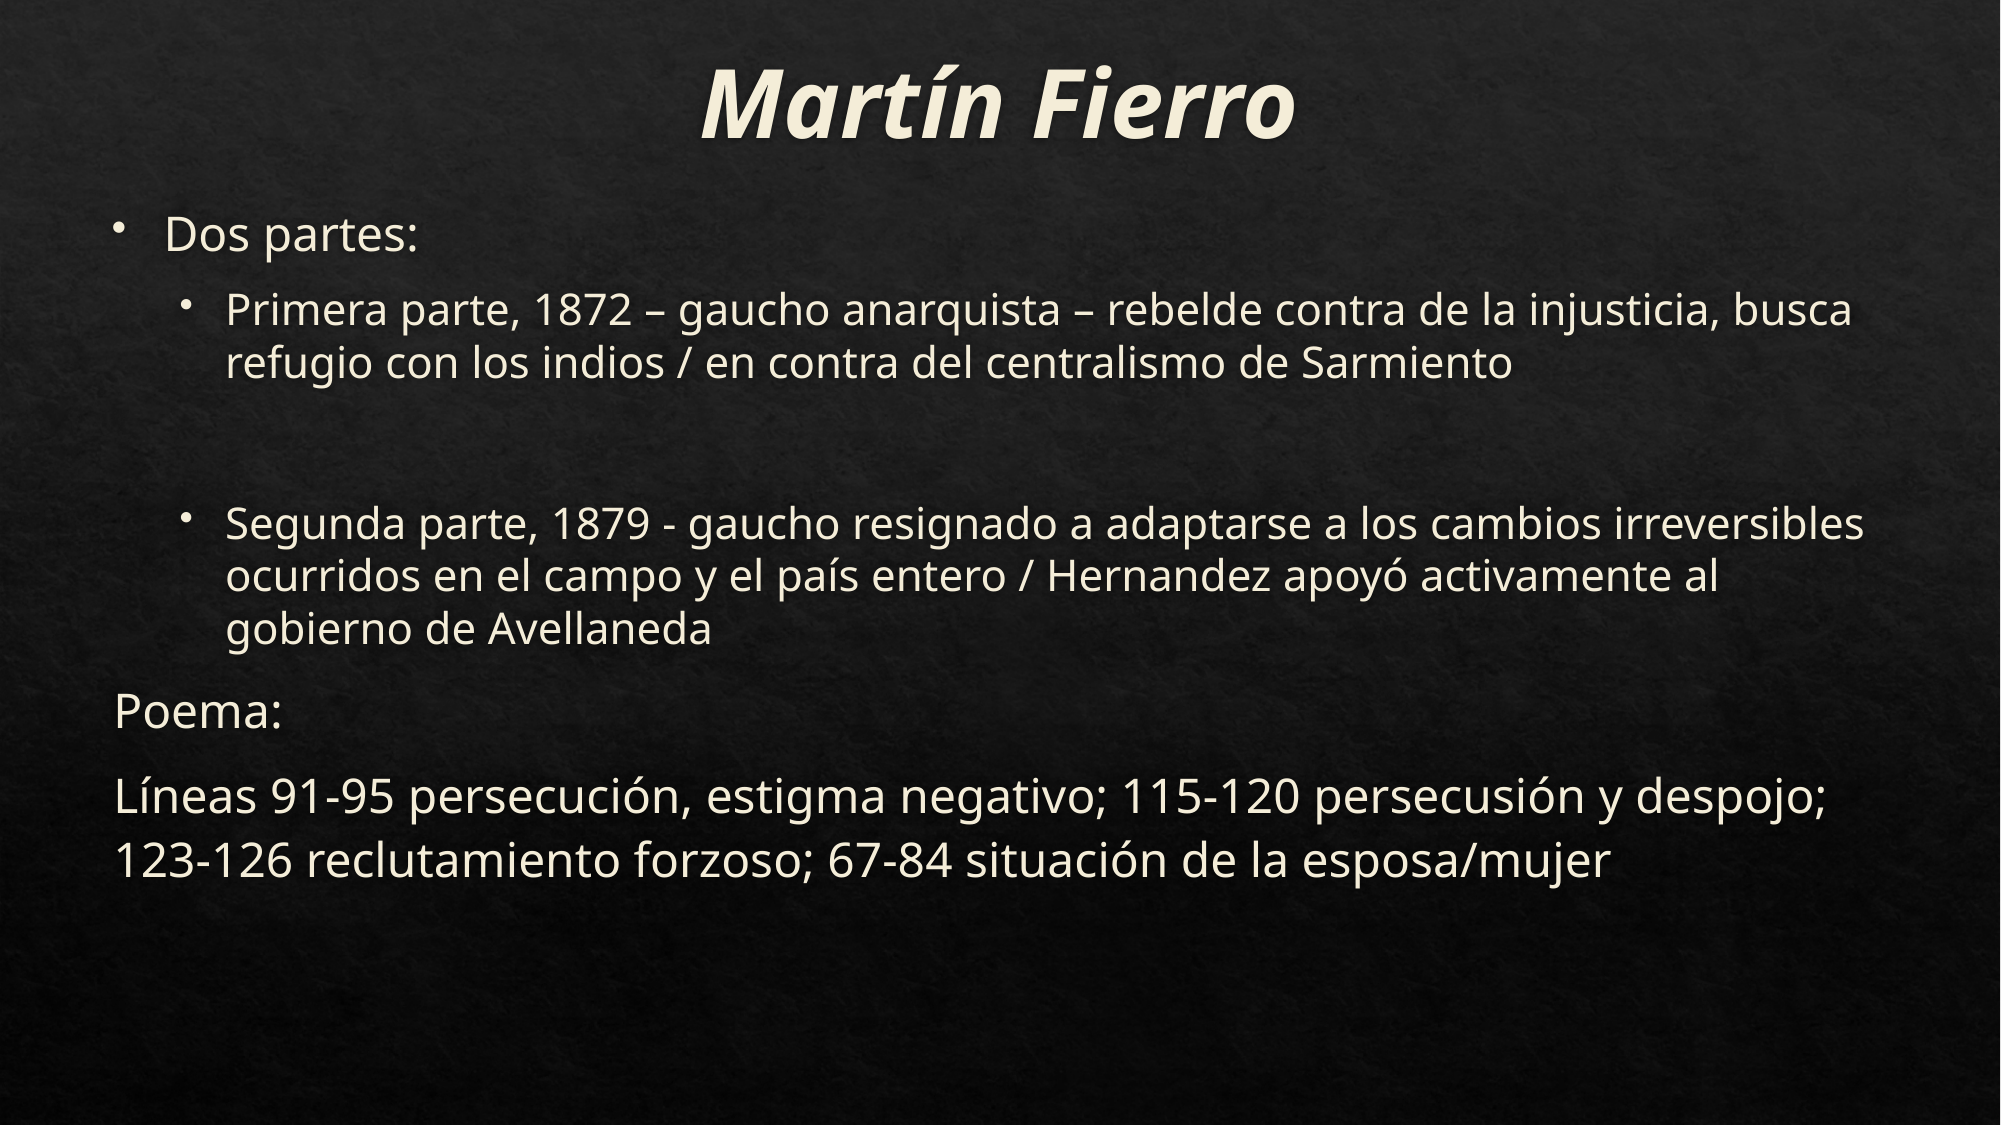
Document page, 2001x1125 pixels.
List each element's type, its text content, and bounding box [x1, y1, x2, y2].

title Martín Fierro [149, 12, 1849, 185]
list Dos partes: Primera parte, 1872 – gaucho anarquista – rebelde contra de la injusticia, busca refugio con los indios / en contra del centralismo de Sarmiento Segunda parte, 1879 - gaucho resignado a adaptarse a los cambios irreversibles ocurridos en el campo y el país entero / Hernandez apoyó activamente al gobierno de Avellaneda Poema: Líneas 91-95 persecución, estigma negativo; 115-120 persecusión y despojo; 123-126 reclutamiento forzoso; 67-84 situación de la esposa/mujer [92, 189, 1922, 1028]
